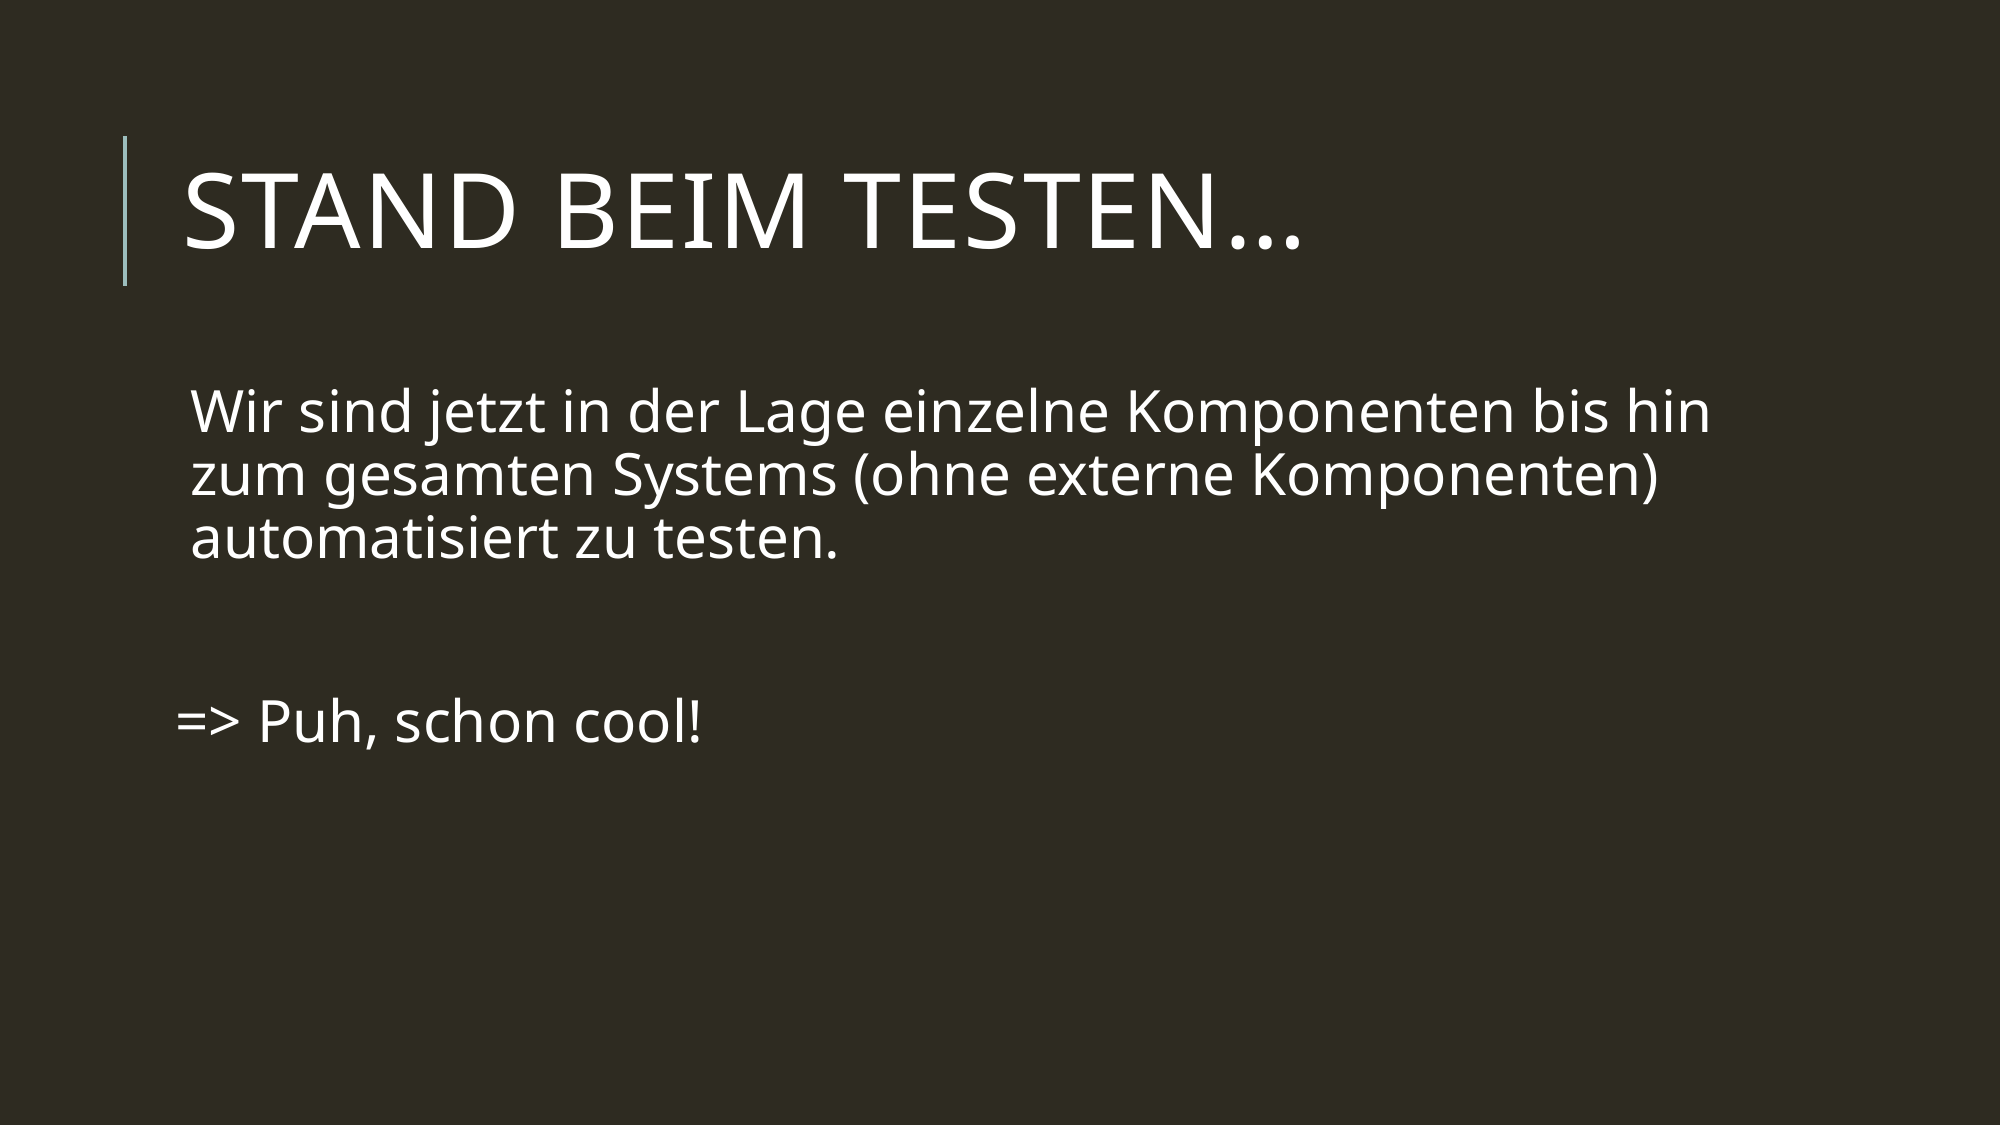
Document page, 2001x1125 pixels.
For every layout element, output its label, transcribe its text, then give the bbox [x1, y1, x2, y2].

list Wir sind jetzt in der Lage einzelne Komponenten bis hin zum gesamten Systems (ohne externe Komponenten) automatisiert zu testen. => Puh, schon cool! [168, 375, 1763, 1035]
title Stand beim Testen… [168, 96, 1763, 342]
